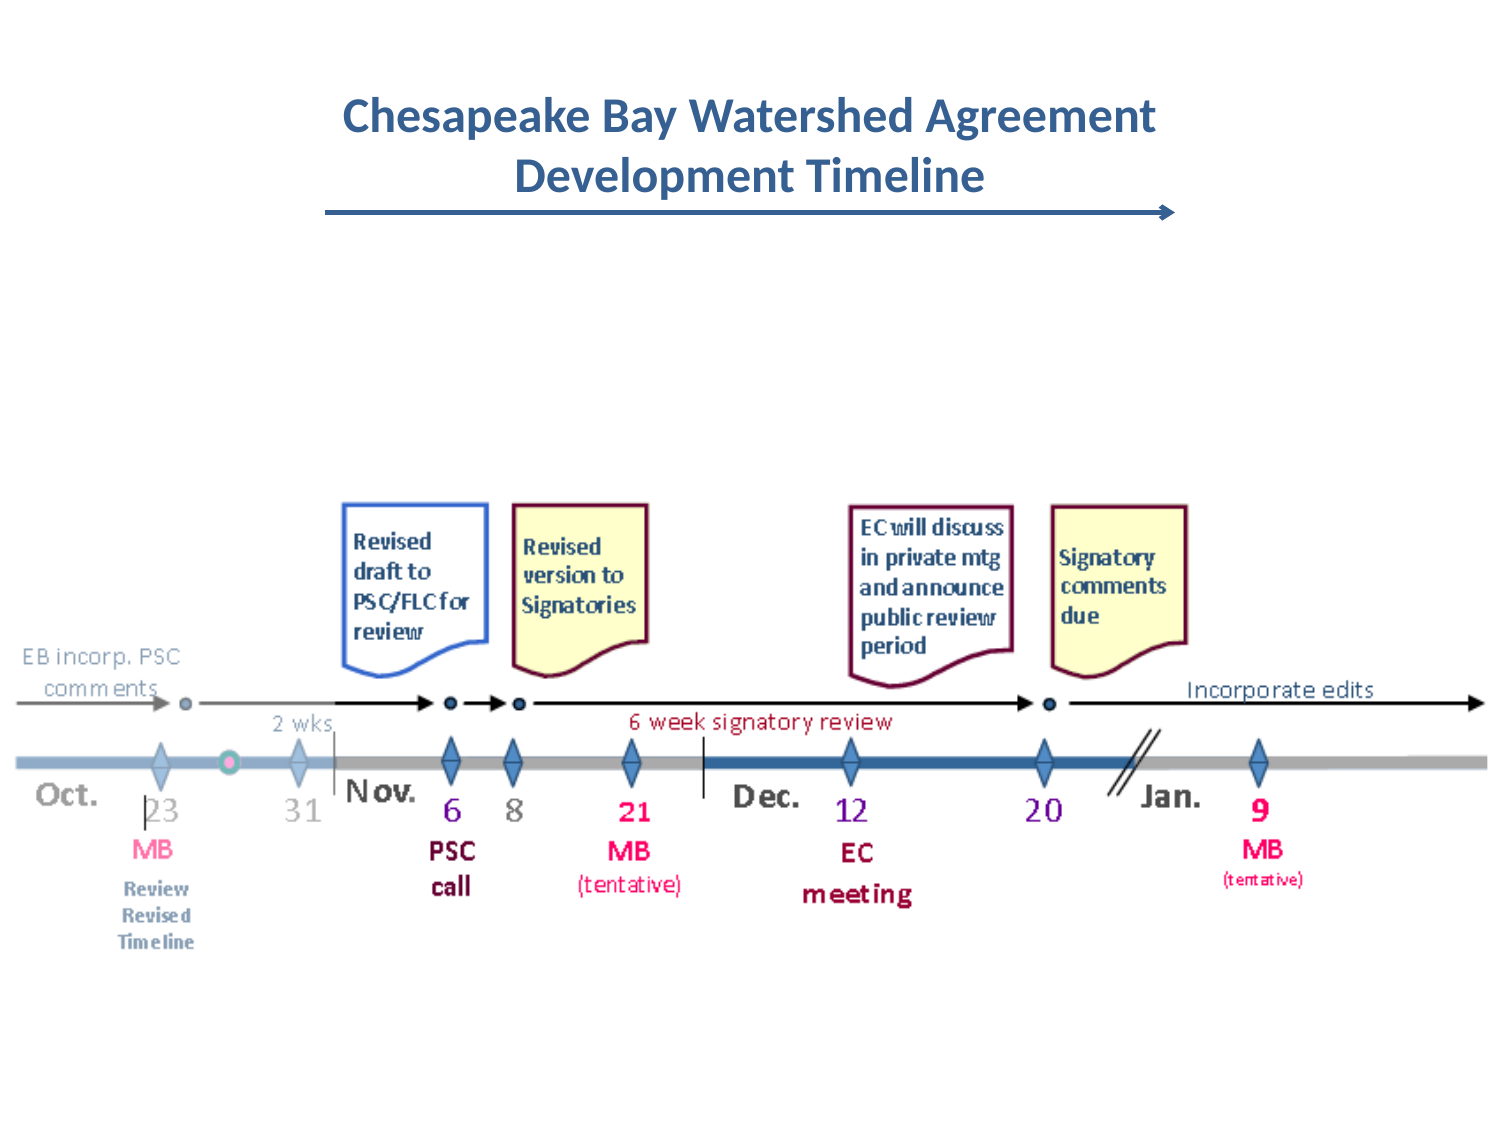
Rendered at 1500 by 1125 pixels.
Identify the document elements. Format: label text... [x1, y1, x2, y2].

picture [12, 385, 1488, 1051]
text_box Chesapeake Bay Watershed Agreement Development Timeline [0, 74, 1500, 210]
